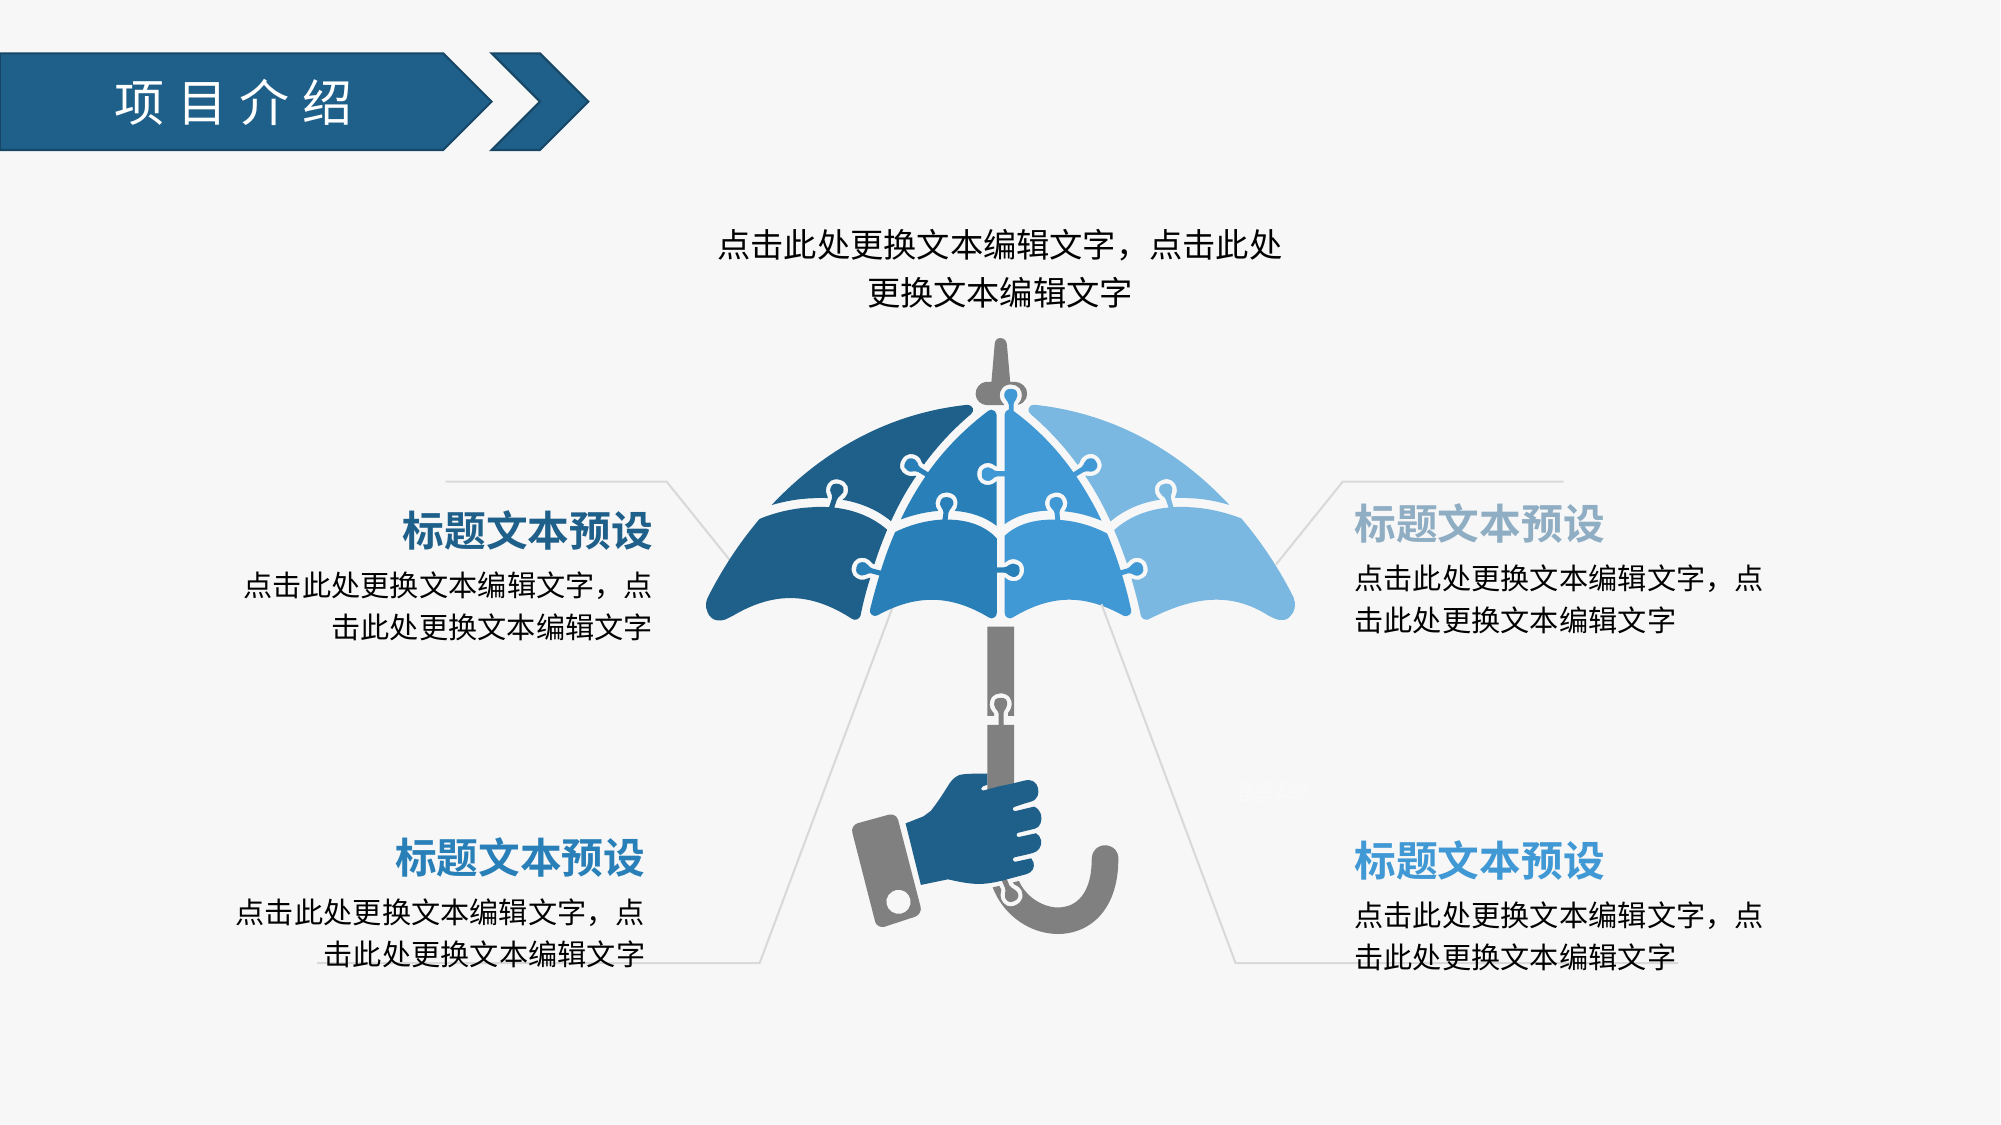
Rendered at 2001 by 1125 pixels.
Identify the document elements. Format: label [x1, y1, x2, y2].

text_box [0, 53, 589, 150]
text_box [222, 185, 1778, 972]
